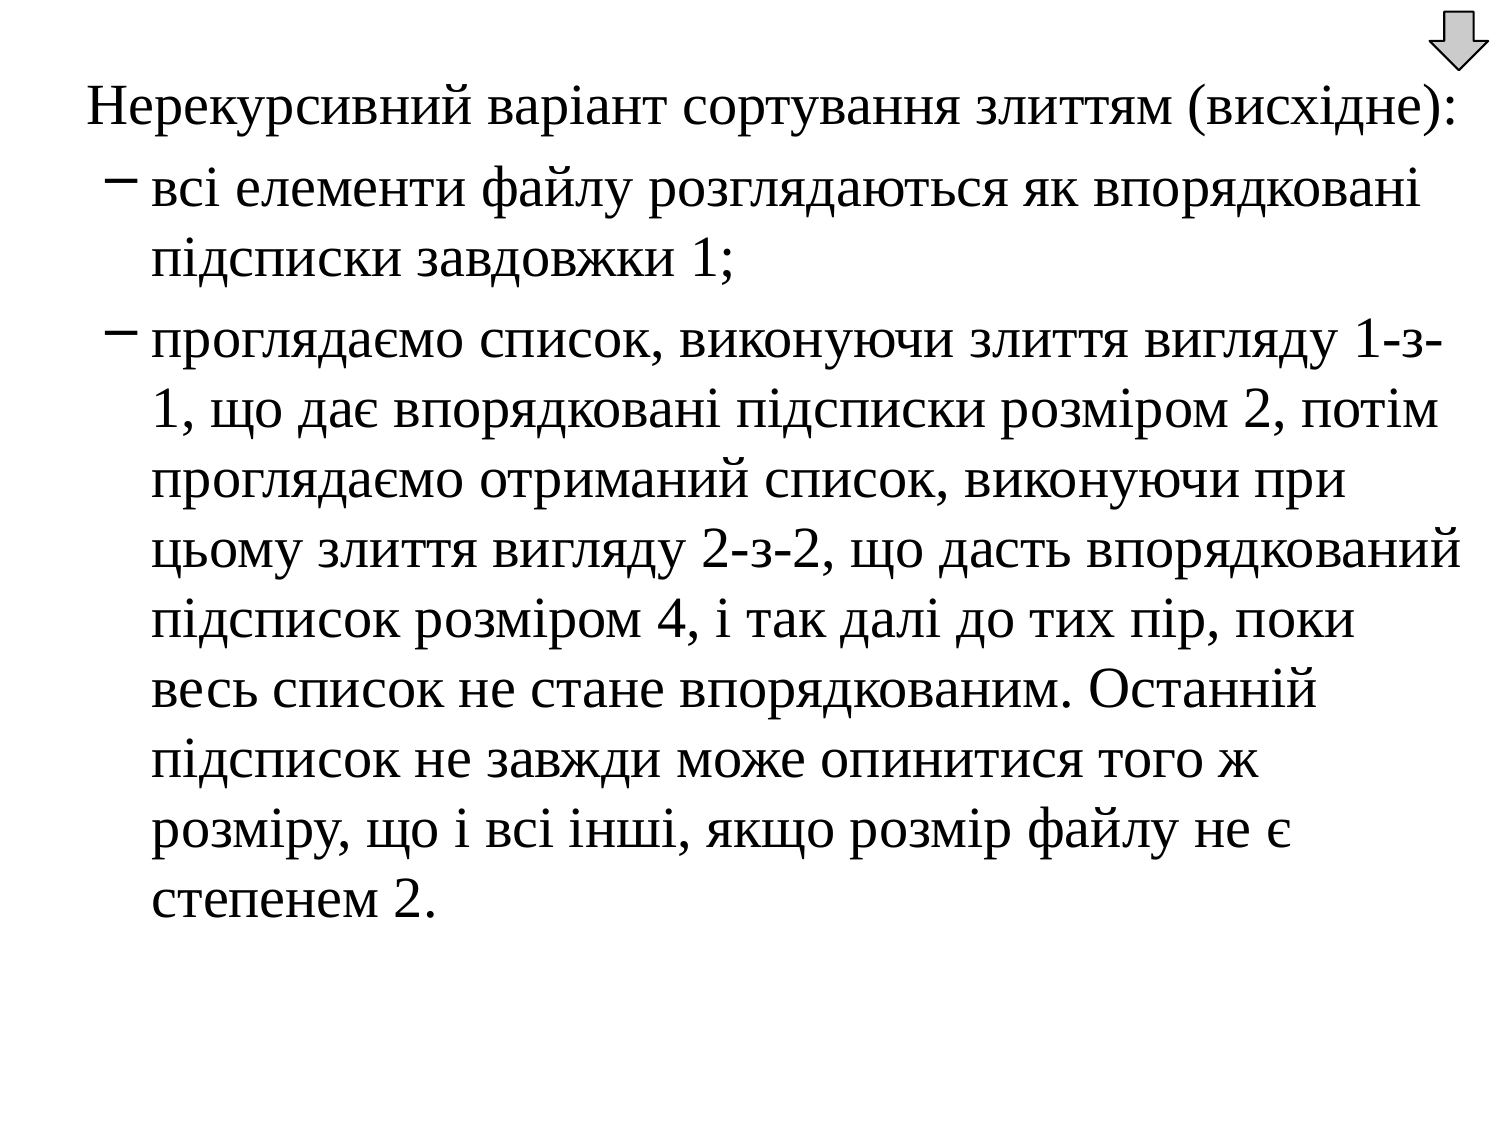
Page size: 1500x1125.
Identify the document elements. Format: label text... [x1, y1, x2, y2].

text_box [1429, 11, 1489, 71]
list Нерекурсивний варіант сортування злиттям (висхідне): всі елементи файлу розглядаються як впорядковані підсписки завдовжки 1; проглядаємо список, виконуючи злиття вигляду 1-з-1, що дає впорядковані підсписки розміром 2, потім проглядаємо отриманий список, виконуючи при цьому злиття вигляду 2-з-2, що дасть впорядкований підсписок розміром 4, і так далі до тих пір, поки весь список не стане впорядкованим. Останній підсписок не завжди може опинитися того ж розміру, що і всі інші, якщо розмір файлу не є степенем 2. [0, 58, 1500, 1125]
